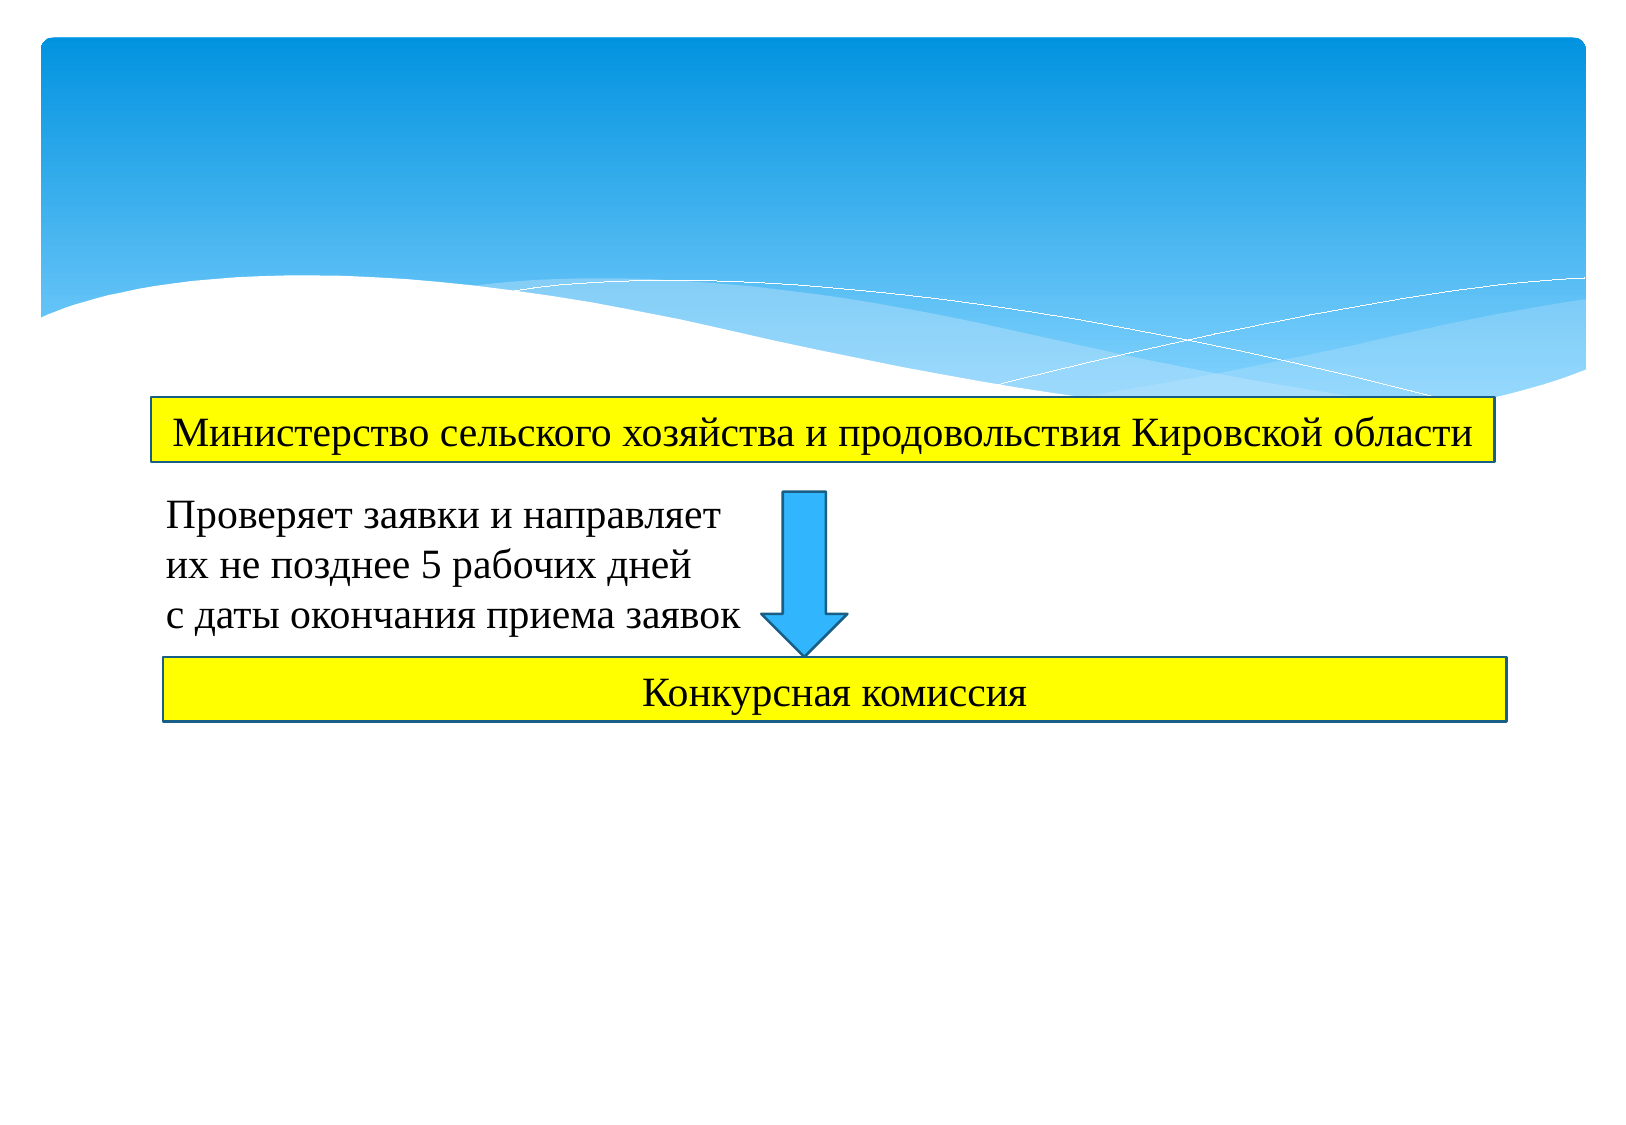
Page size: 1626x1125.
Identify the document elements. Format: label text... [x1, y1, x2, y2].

text_box Министерство сельского хозяйства и продовольствия Кировской области [150, 396, 1496, 463]
text_box Конкурсная комиссия [162, 656, 1508, 723]
text_box [766, 490, 849, 656]
list [83, 243, 1542, 374]
text_box Проверяет заявки и направляет их не позднее 5 рабочих дней с даты окончания приема заявок [151, 479, 766, 645]
